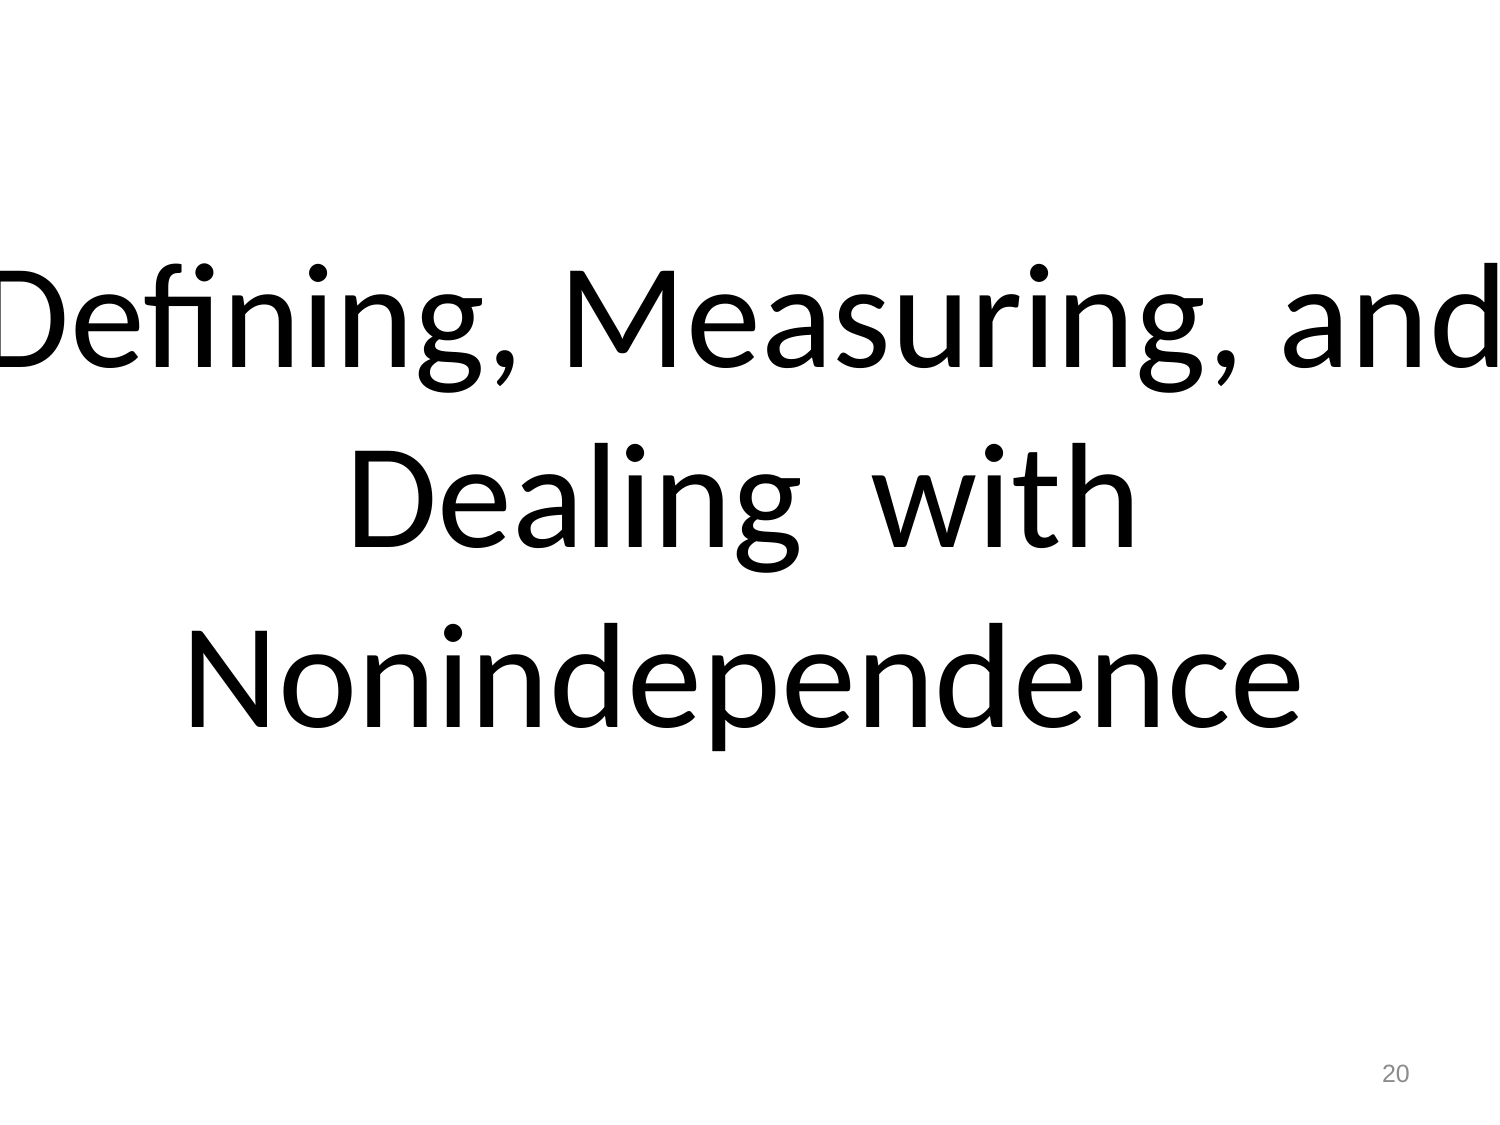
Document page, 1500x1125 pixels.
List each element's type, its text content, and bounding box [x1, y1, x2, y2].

slide_number 20 [1074, 1042, 1425, 1103]
title Defining, Measuring, and Dealing with Nonindependence [0, 0, 1500, 1125]
